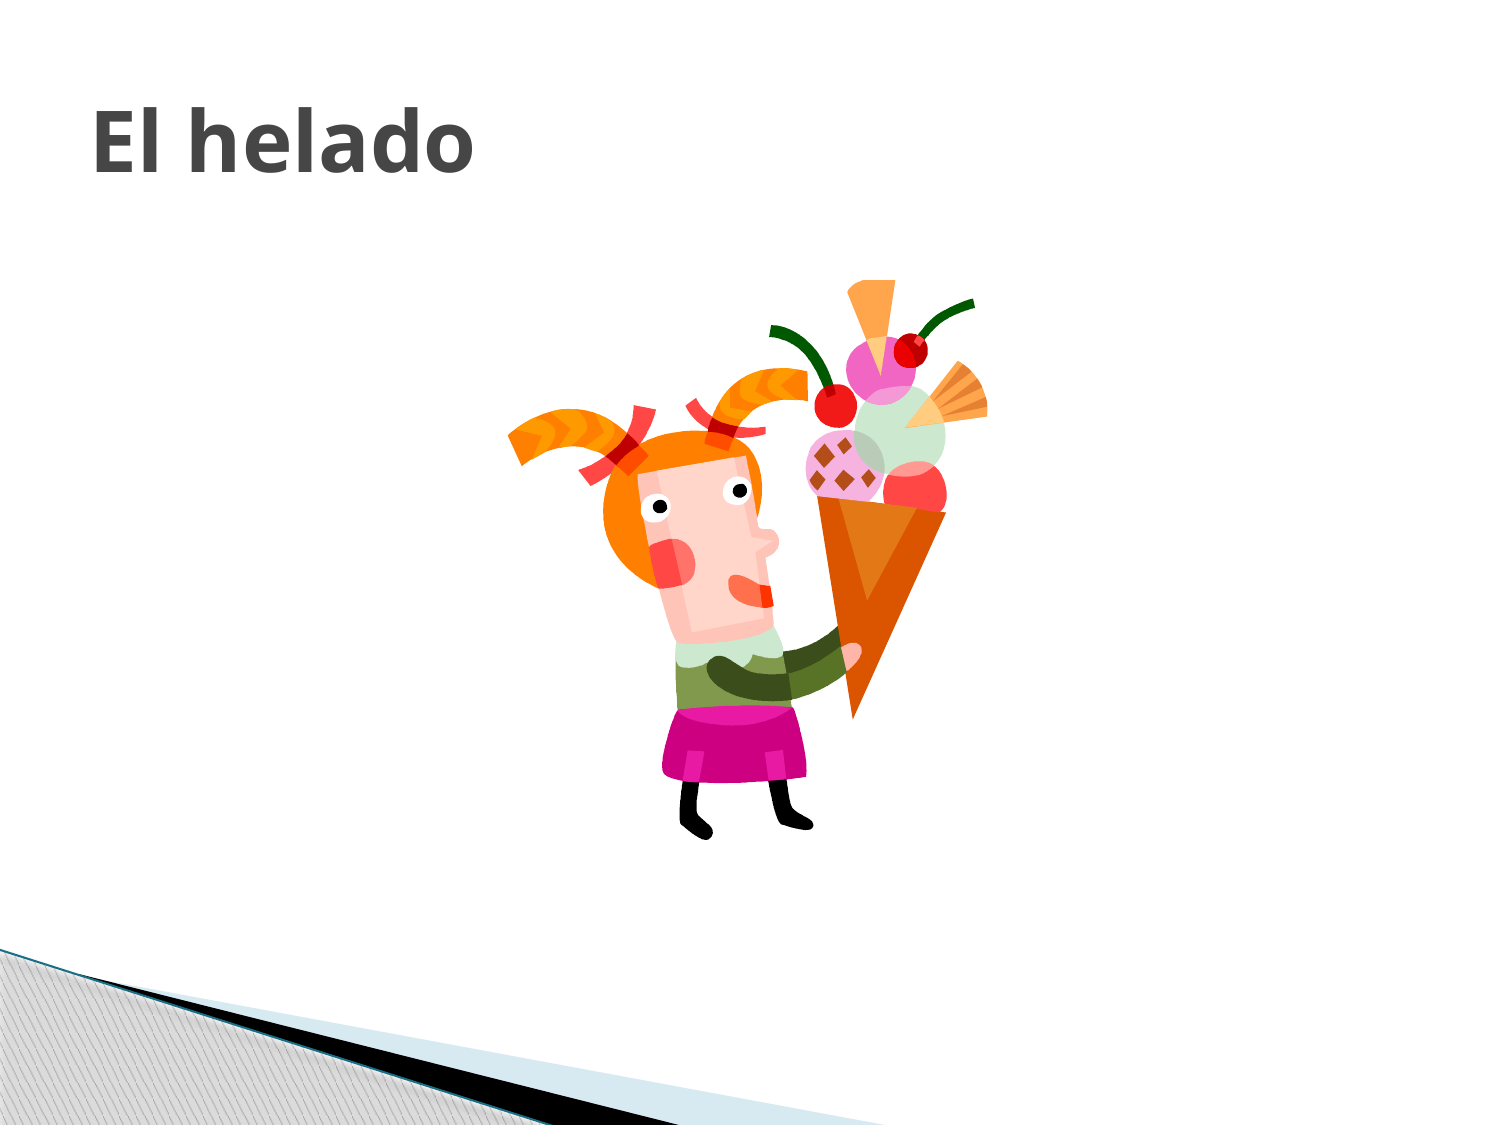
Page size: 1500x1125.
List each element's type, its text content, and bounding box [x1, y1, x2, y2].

title El helado [75, 45, 1425, 233]
picture [507, 279, 993, 846]
